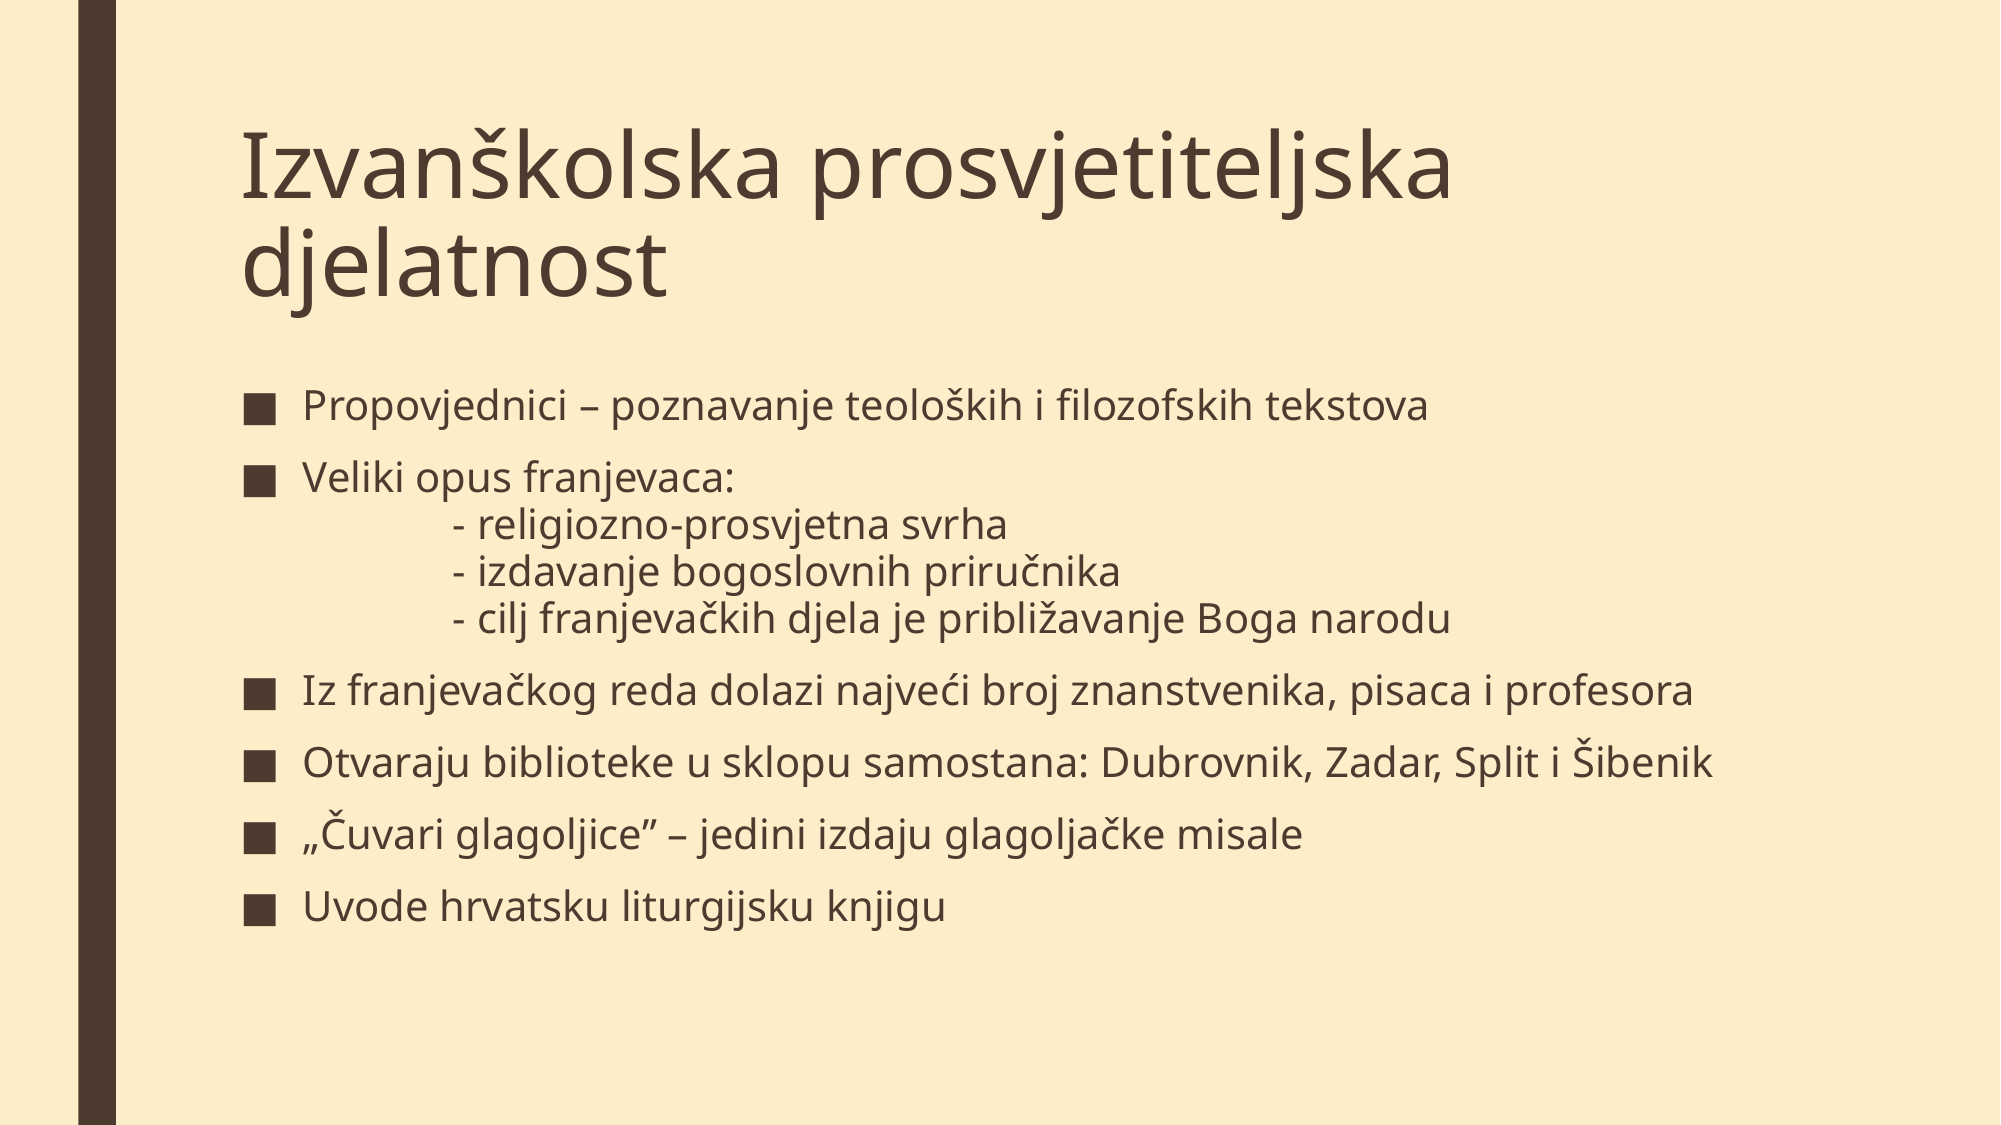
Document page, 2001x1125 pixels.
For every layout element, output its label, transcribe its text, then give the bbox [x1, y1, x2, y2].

list Propovjednici – poznavanje teoloških i filozofskih tekstova Veliki opus franjevaca: - religiozno-prosvjetna svrha - izdavanje bogoslovnih priručnika - cilj franjevačkih djela je približavanje Boga narodu Iz franjevačkog reda dolazi najveći broj znanstvenika, pisaca i profesora Otvaraju biblioteke u sklopu samostana: Dubrovnik, Zadar, Split i Šibenik „Čuvari glagoljice” – jedini izdaju glagoljačke misale Uvode hrvatsku liturgijsku knjigu [225, 375, 1800, 963]
title Izvanškolska prosvjetiteljska djelatnost [225, 112, 1800, 290]
